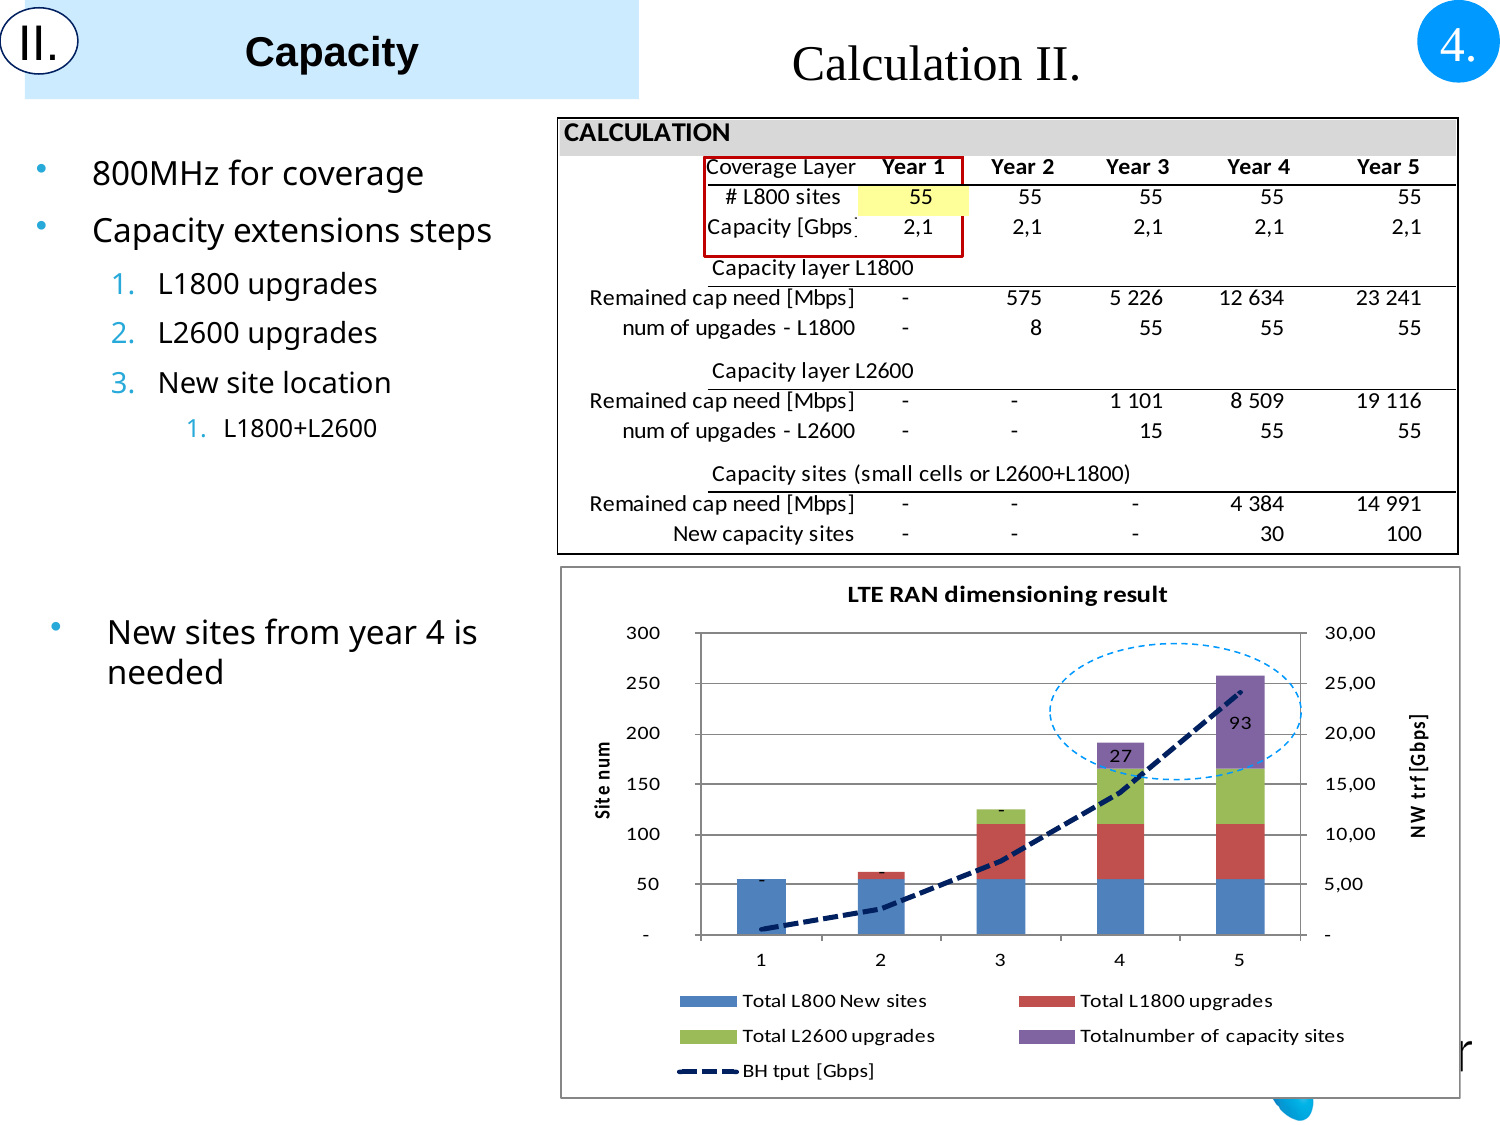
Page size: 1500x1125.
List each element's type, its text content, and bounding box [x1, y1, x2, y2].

list 800MHz for coverage Capacity extensions steps L1800 upgrades L2600 upgrades New site location L1800+L2600 [20, 144, 527, 543]
picture [557, 564, 1500, 1125]
text_box New sites from year 4 is needed [35, 603, 542, 964]
text_box 4. [1417, 0, 1500, 83]
text_box II. [0, 7, 78, 74]
text_box Capacity [24, 0, 639, 100]
picture [557, 118, 1458, 554]
text_box Calculation II. [674, 22, 1199, 98]
